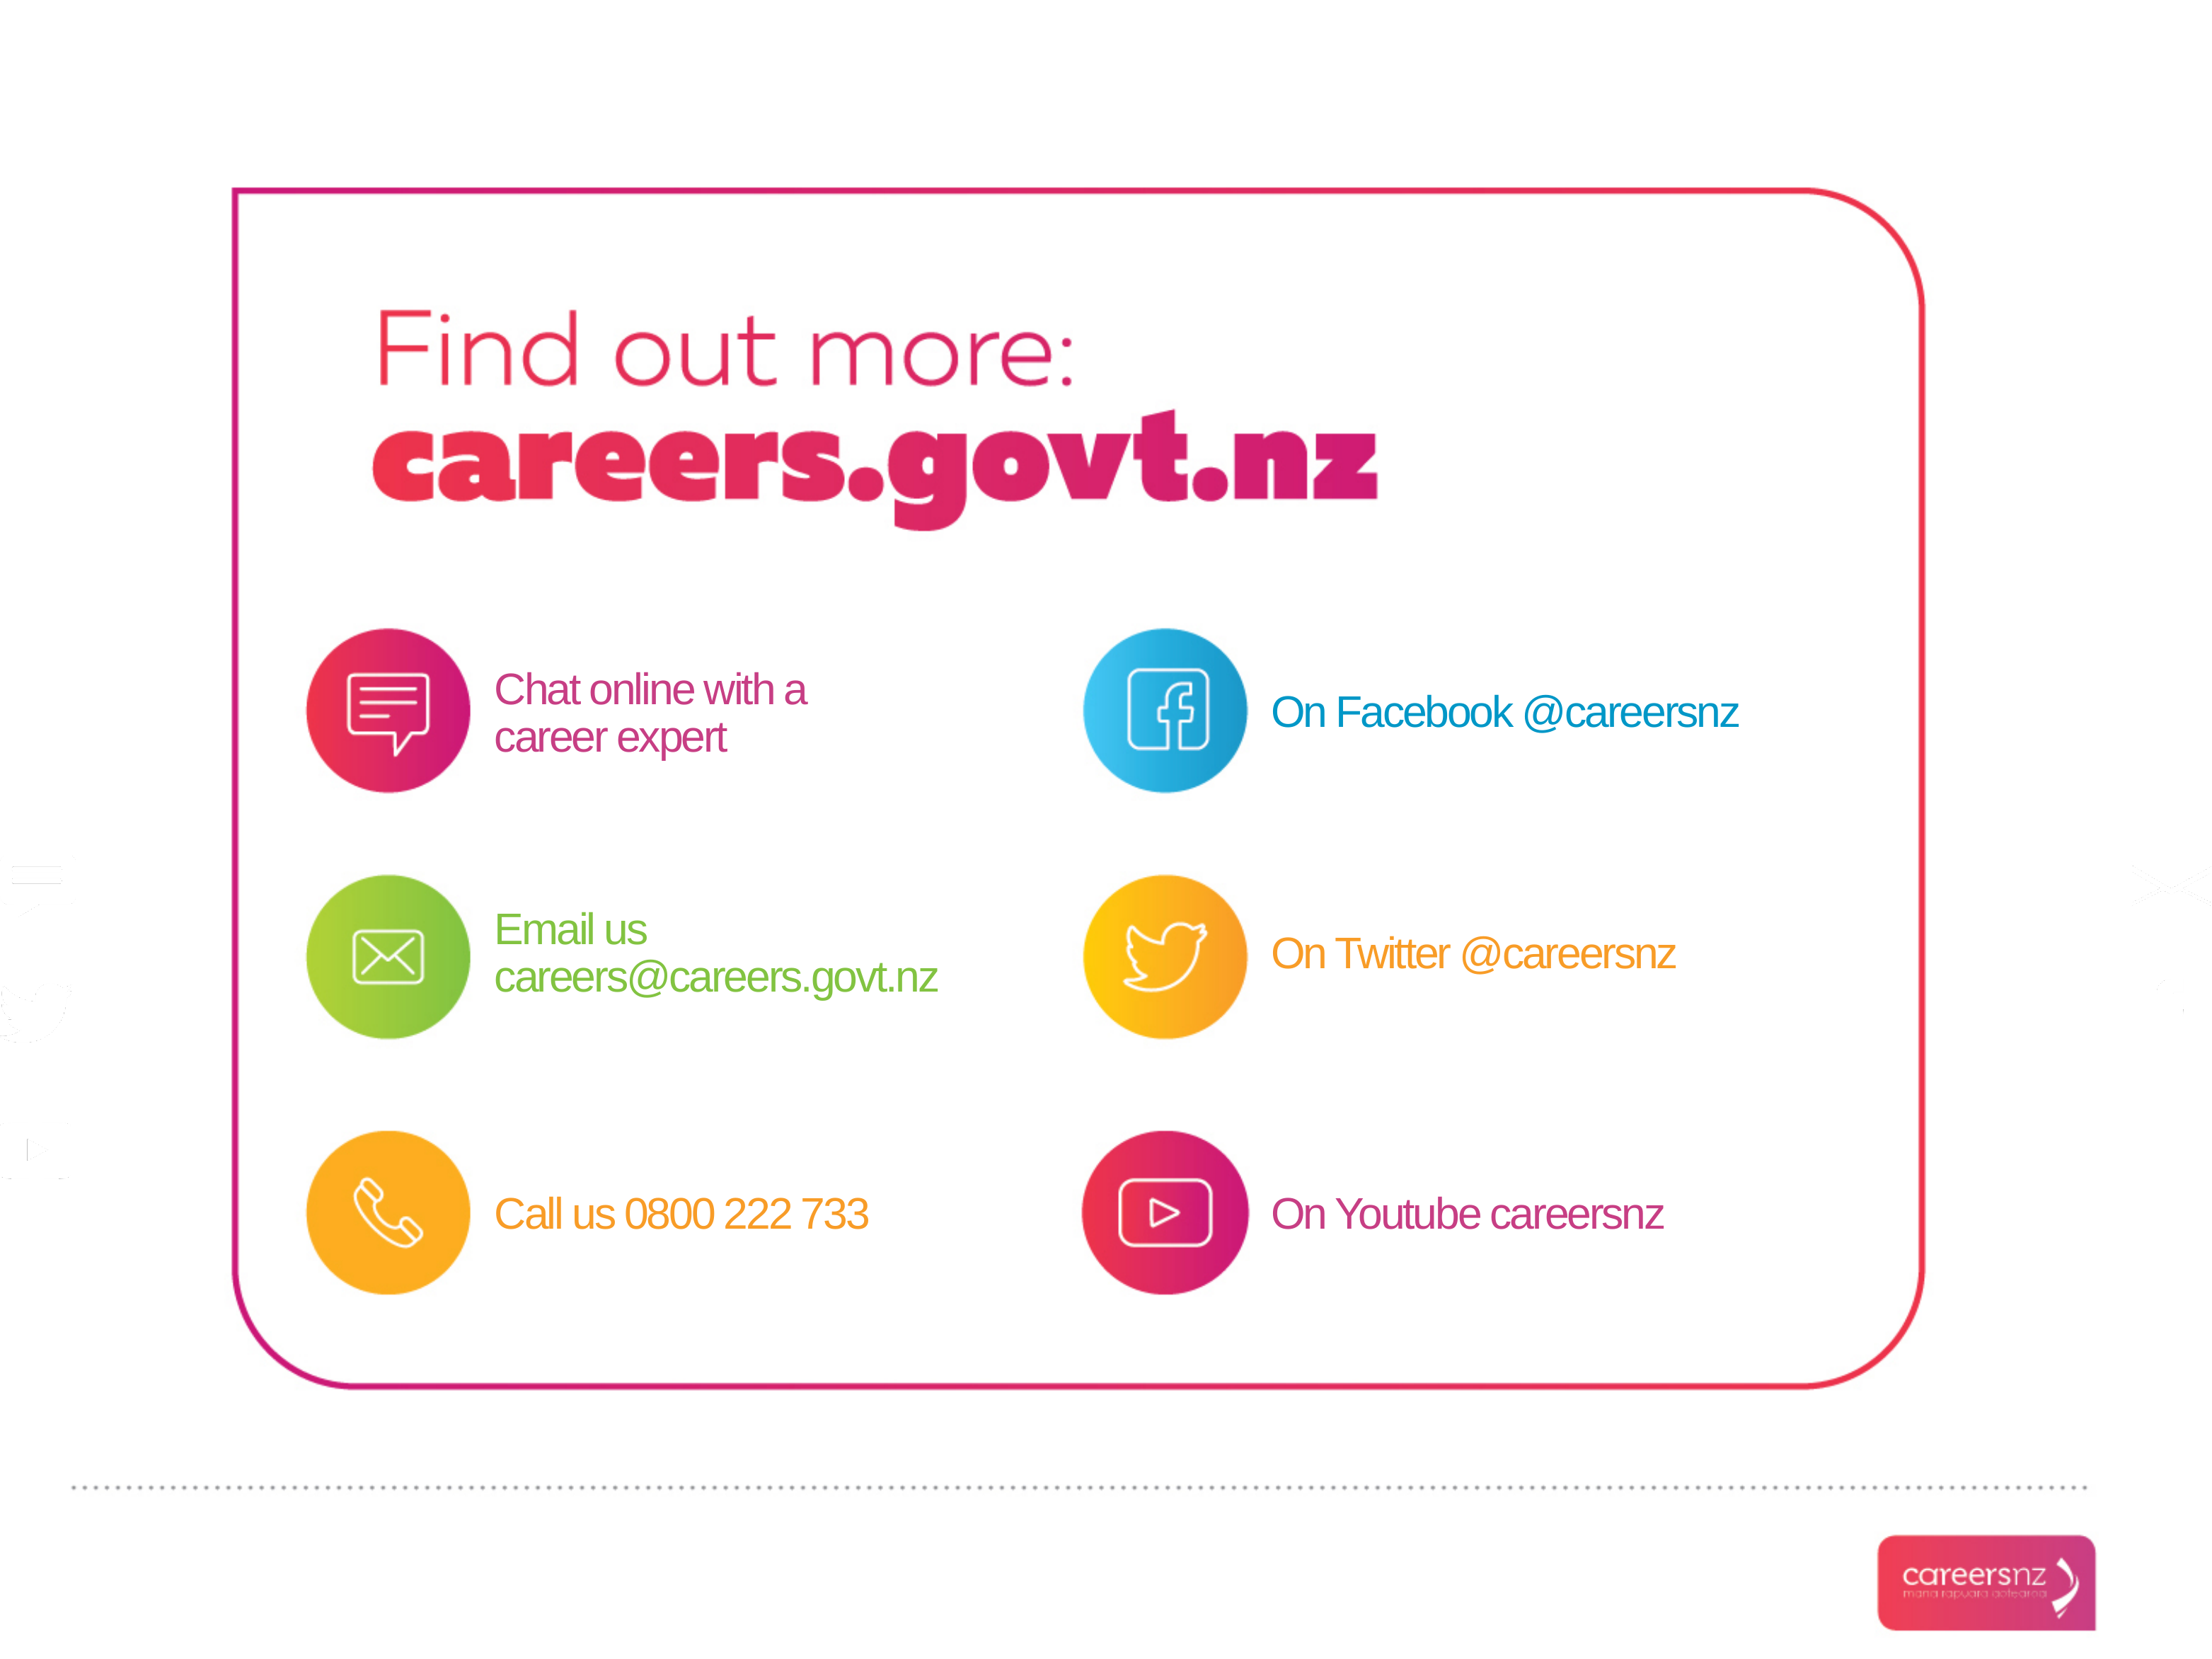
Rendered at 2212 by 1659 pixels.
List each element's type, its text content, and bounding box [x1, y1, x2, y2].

list On Youtube careersnz [1260, 1151, 1848, 1278]
list Call us 0800 222 733 [483, 1151, 1049, 1278]
list On Twitter @careersnz [1260, 897, 1848, 1011]
picture [0, 0, 2211, 1659]
list Chat online with a career expert [483, 652, 1049, 776]
list Email us careers@careers.govt.nz [483, 897, 1049, 1011]
list On Facebook @careersnz [1260, 650, 1848, 776]
